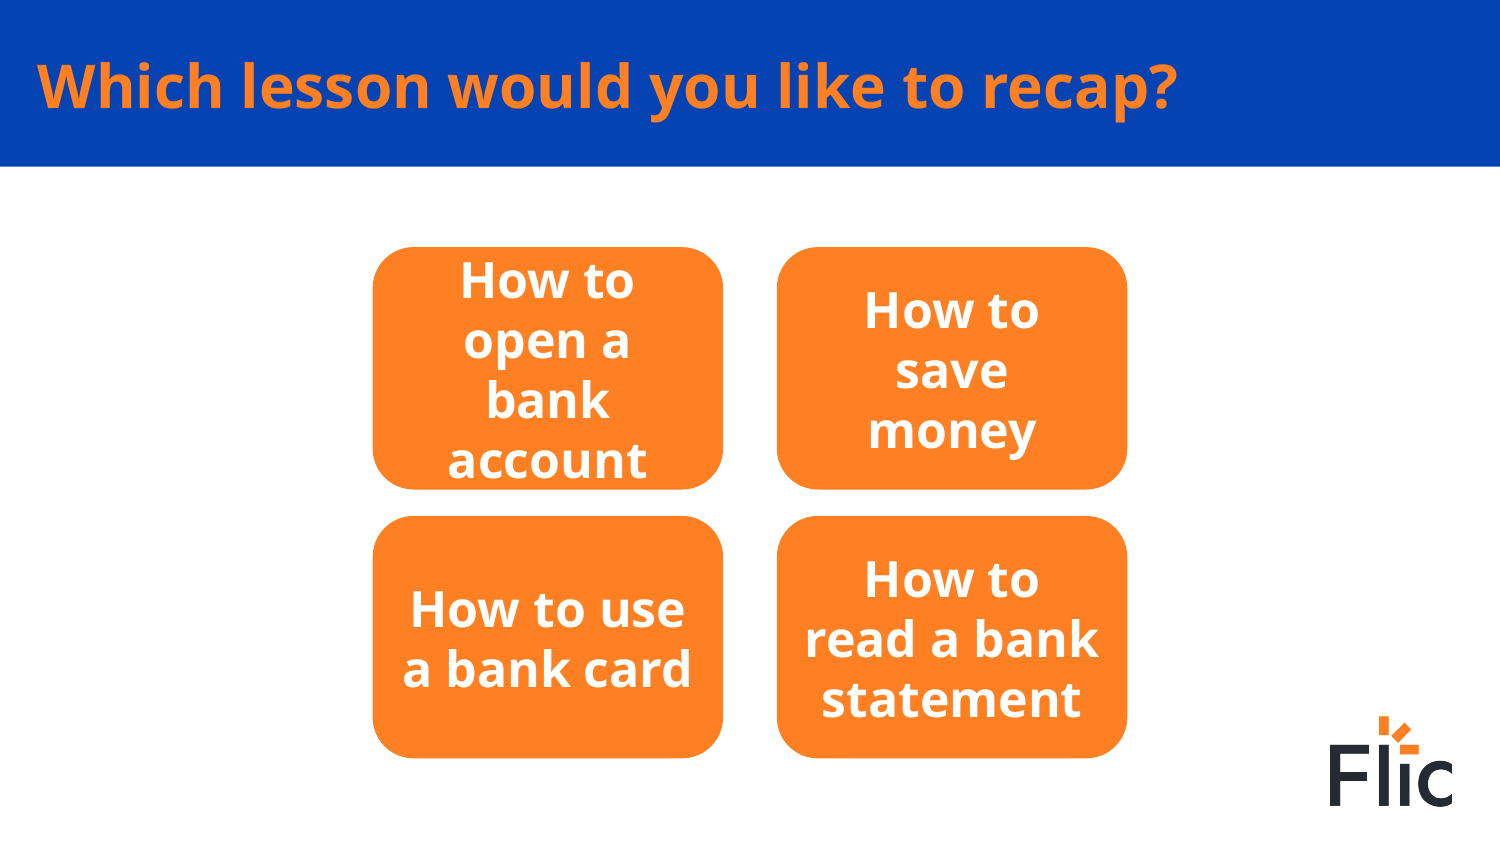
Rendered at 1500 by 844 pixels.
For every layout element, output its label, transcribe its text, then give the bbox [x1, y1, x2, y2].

text_box How to use a bank card [373, 516, 723, 758]
text_box How to read a bank statement [777, 516, 1127, 758]
title Which lesson would you like to recap? [22, 41, 1351, 127]
picture [1330, 716, 1452, 807]
text_box How to save money [777, 247, 1127, 489]
text_box How to open a bank account [373, 247, 723, 489]
